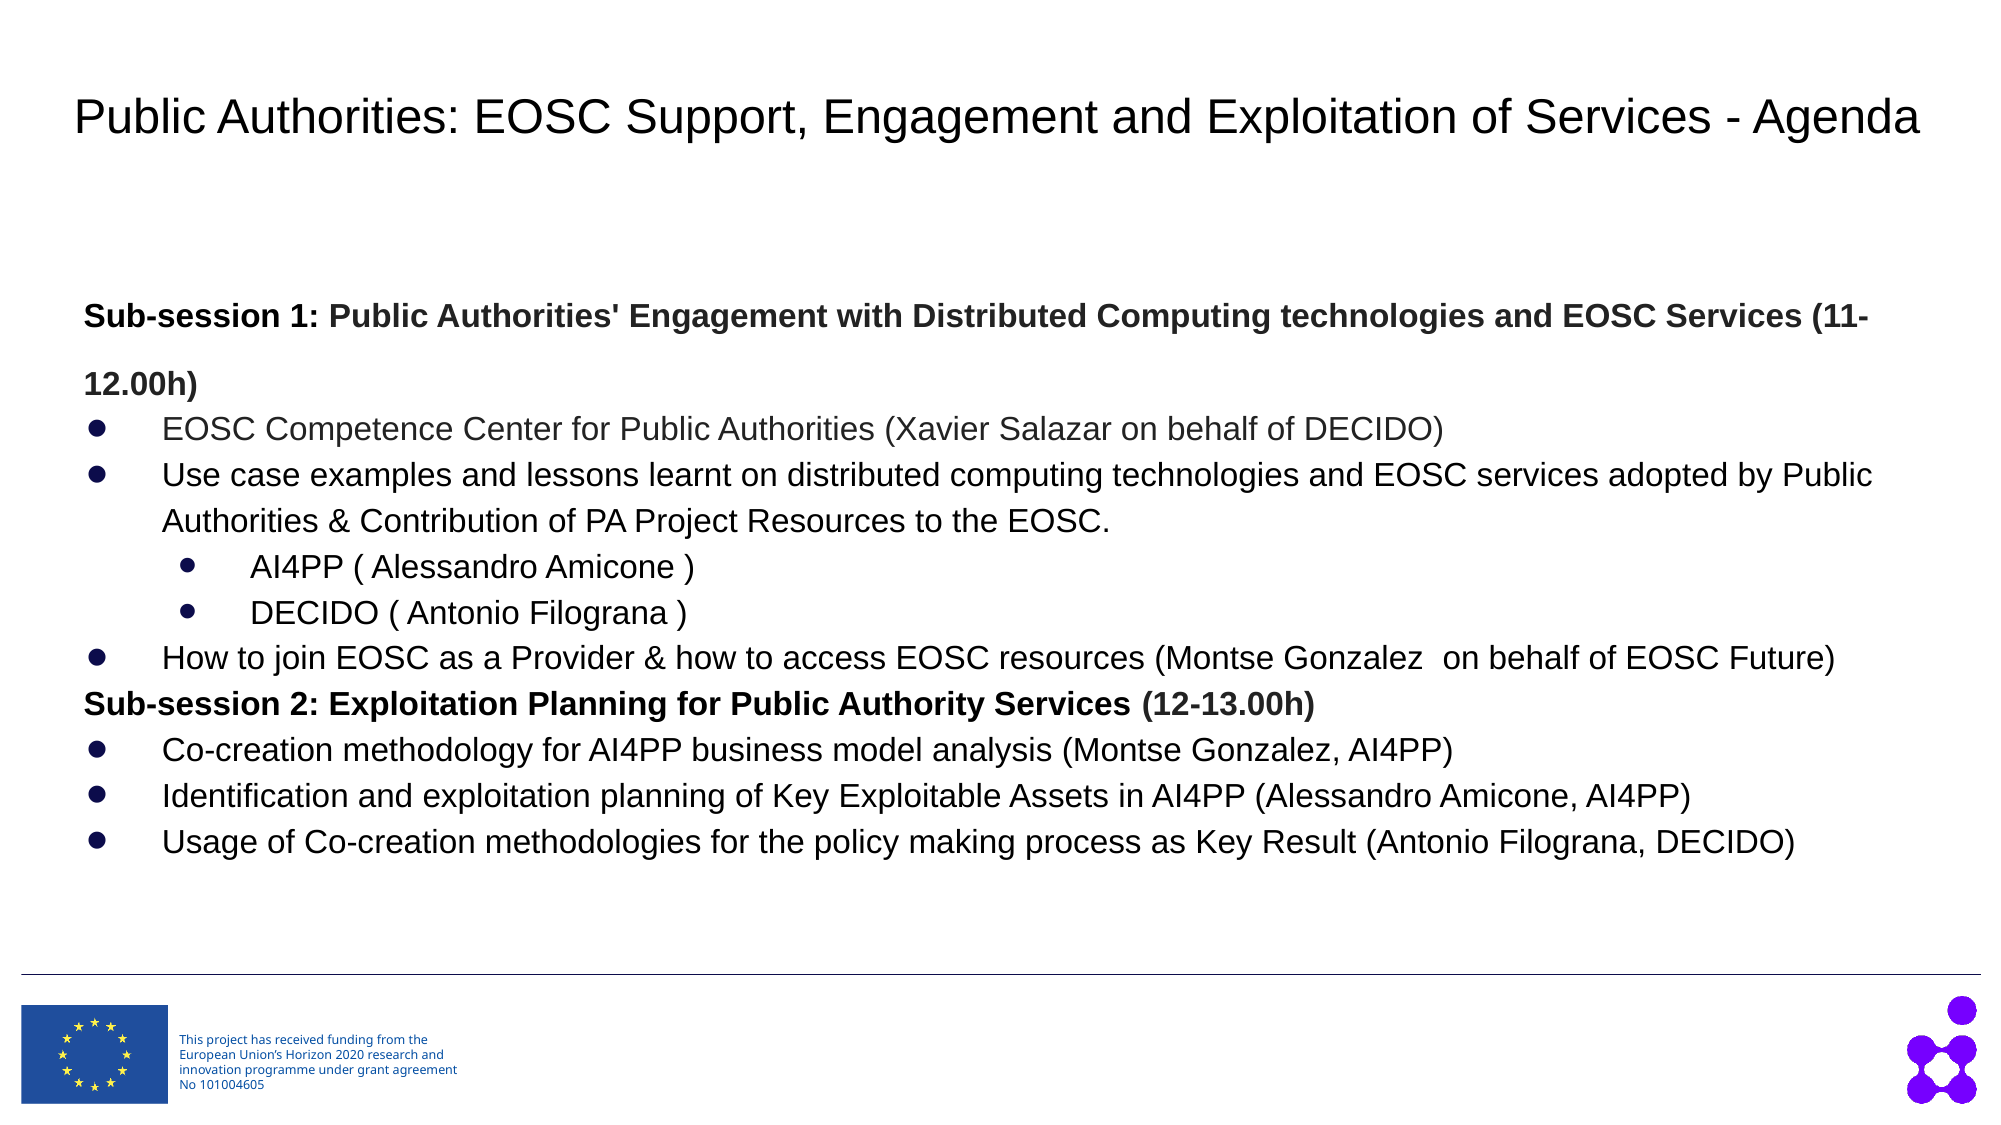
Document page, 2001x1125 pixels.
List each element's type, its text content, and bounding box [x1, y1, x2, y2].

picture [21, 1005, 168, 1104]
title Public Authorities: EOSC Support, Engagement and Exploitation of Services - Agenda [58, 59, 1942, 177]
picture [1883, 959, 2000, 1125]
list Sub-session 1: Public Authorities' Engagement with Distributed Computing technologies and EOSC Services (11-12.00h) EOSC Competence Center for Public Authorities (Xavier Salazar on behalf of DECIDO) Use case examples and lessons learnt on distributed computing technologies and EOSC services adopted by Public Authorities & Contribution of PA Project Resources to the EOSC. AI4PP ( Alessandro Amicone ) DECIDO ( Antonio Filograna ) How to join EOSC as a Provider & how to access EOSC resources (Montse Gonzalez on behalf of EOSC Future) Sub-session 2: Exploitation Planning for Public Authority Services (12-13.00h) Co-creation methodology for AI4PP business model analysis (Montse Gonzalez, AI4PP) Identification and exploitation planning of Key Exploitable Assets in AI4PP (Alessandro Amicone, AI4PP) Usage of Co-creation methodologies for the policy making process as Key Result (Antonio Filograna, DECIDO) [58, 258, 1942, 902]
